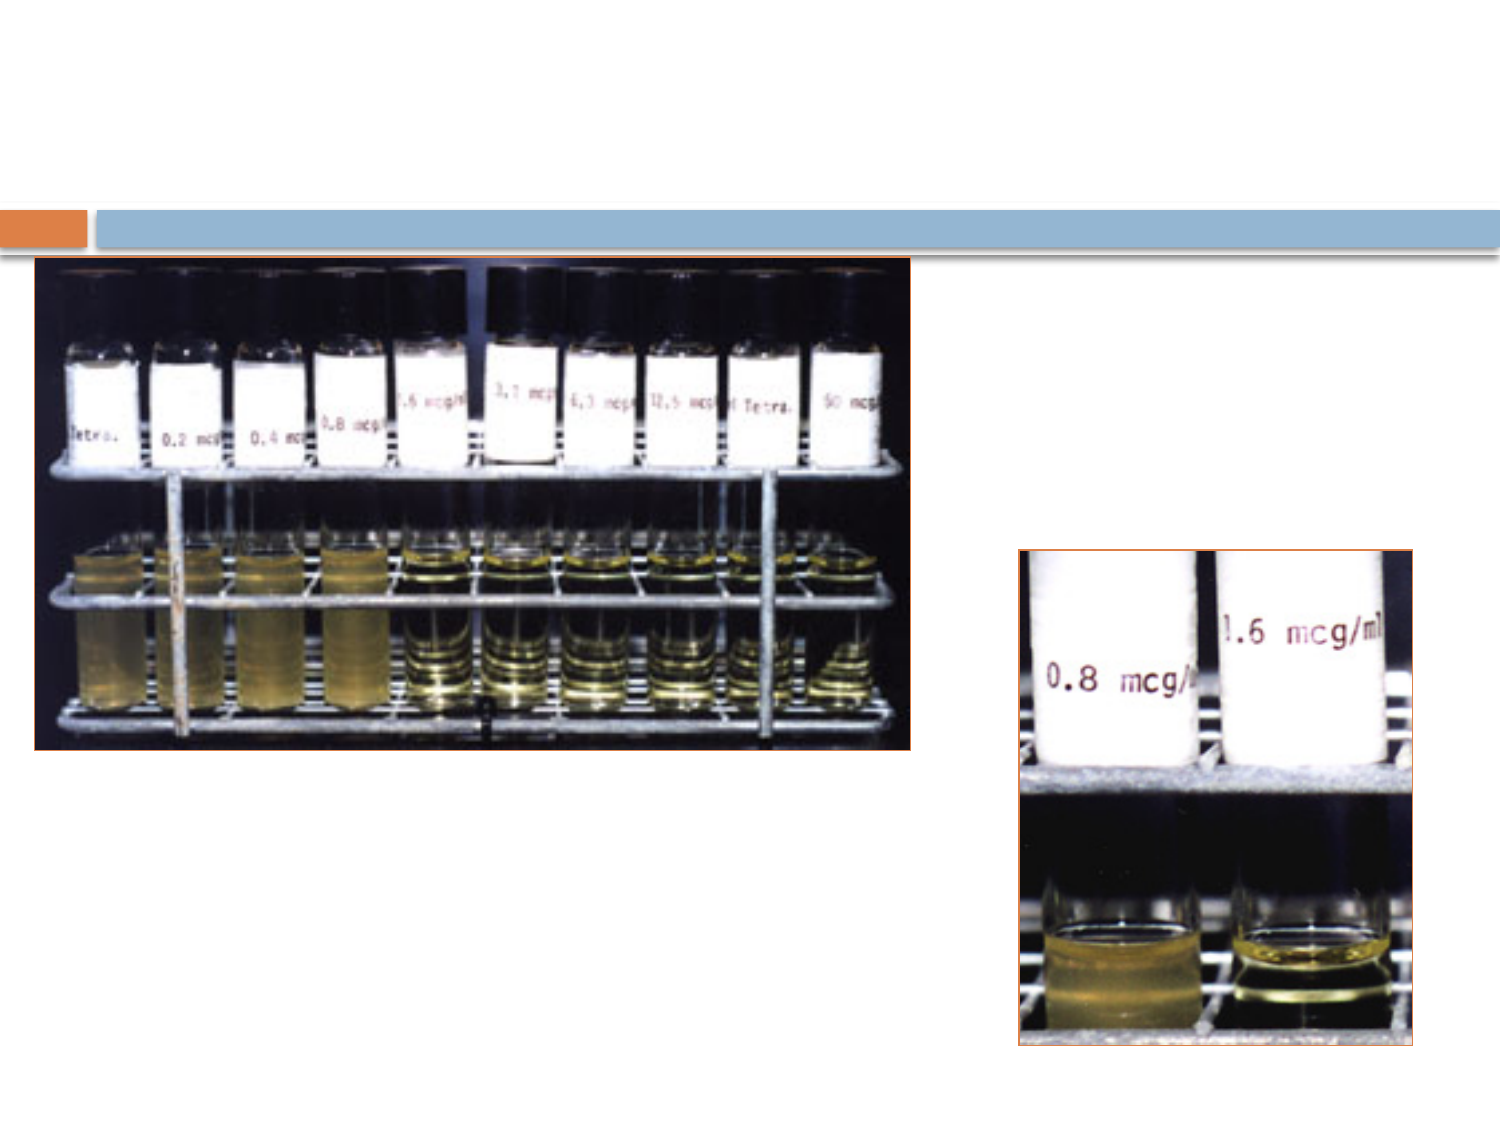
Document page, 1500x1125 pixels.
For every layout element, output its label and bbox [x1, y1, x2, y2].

picture [1019, 550, 1412, 1046]
list [34, 257, 911, 751]
